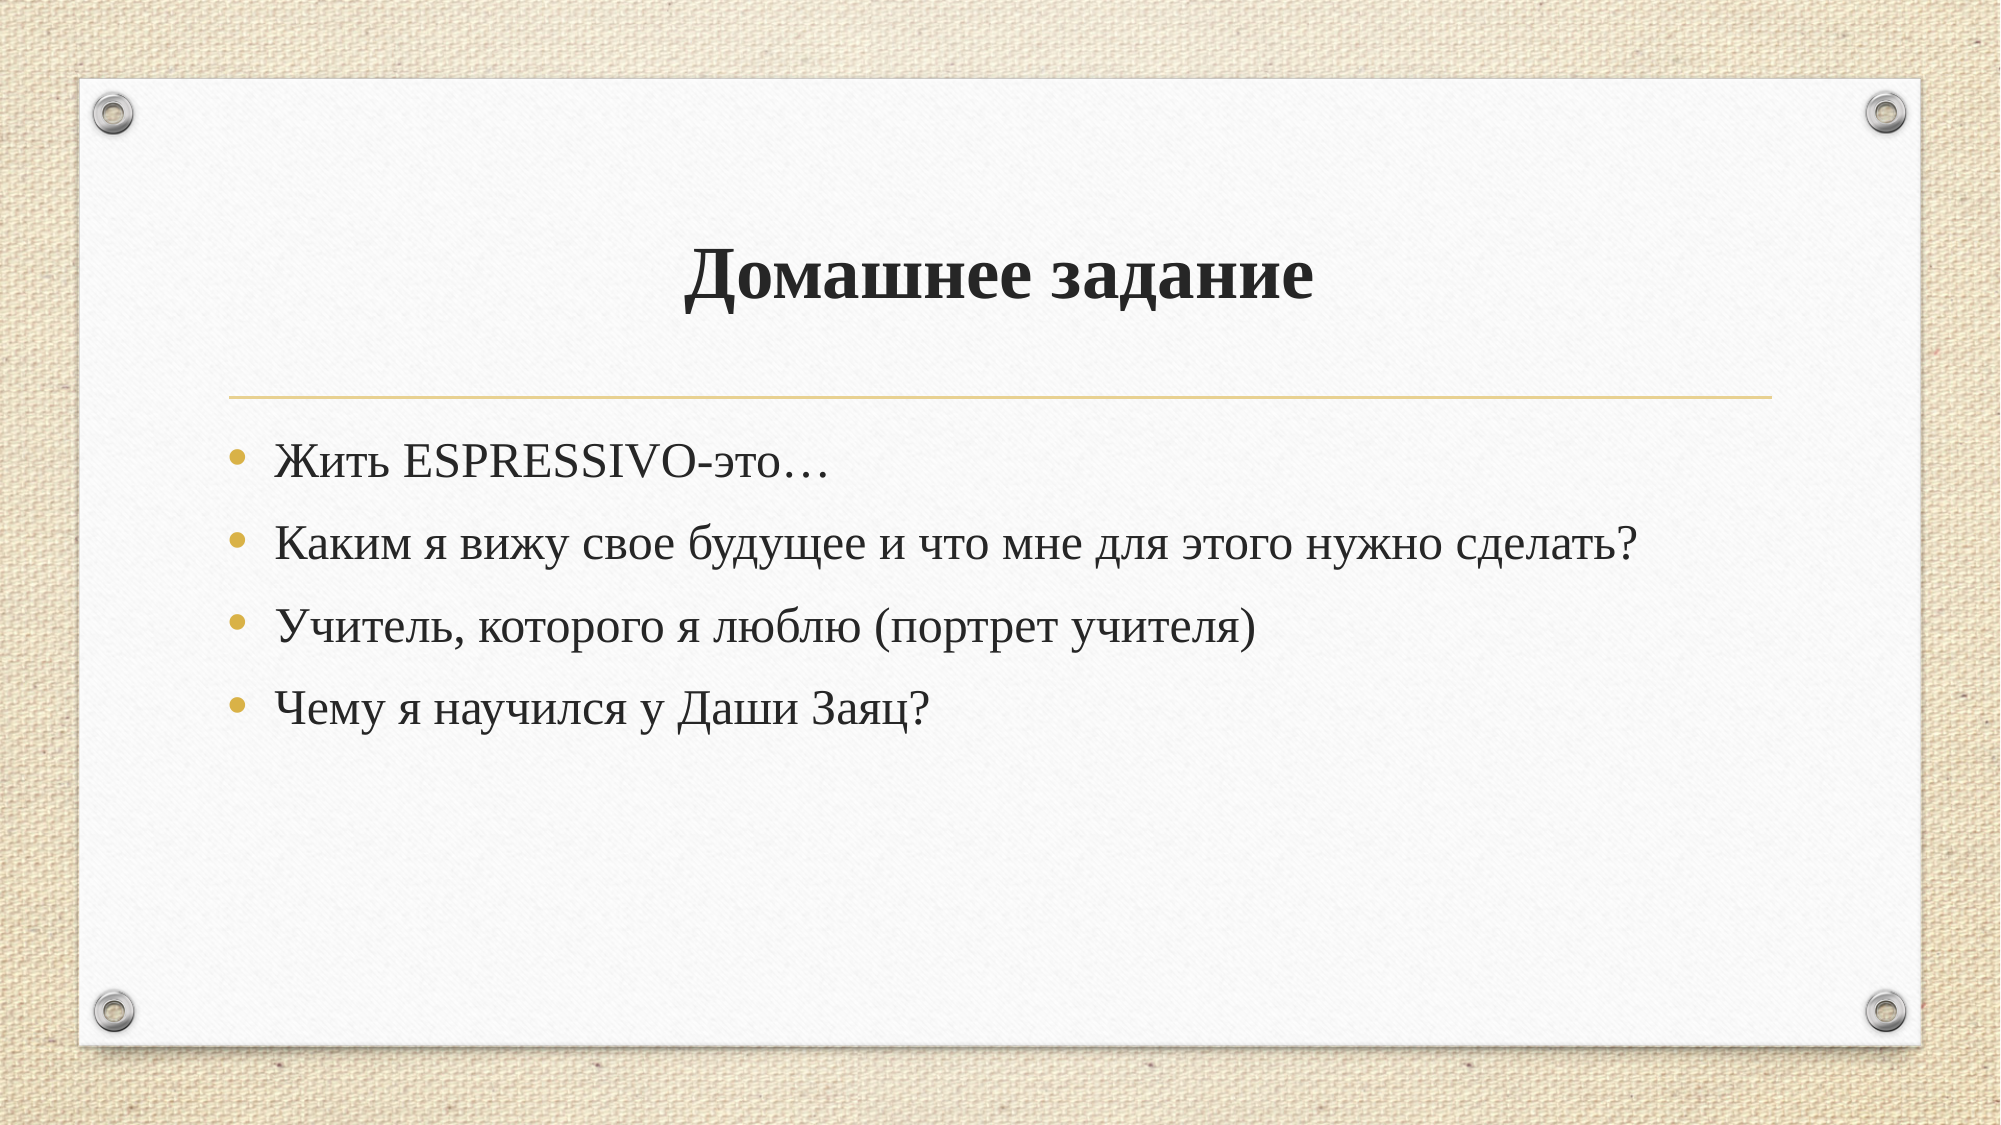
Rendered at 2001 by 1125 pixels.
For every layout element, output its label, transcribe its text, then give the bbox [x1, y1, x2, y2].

title Домашнее задание [212, 161, 1788, 375]
picture [0, 0, 2001, 1125]
list Жить ESPRESSIVO-это… Каким я вижу свое будущее и что мне для этого нужно сделать? Учитель, которого я люблю (портрет учителя) Чему я научился у Даши Заяц? [212, 419, 1788, 964]
